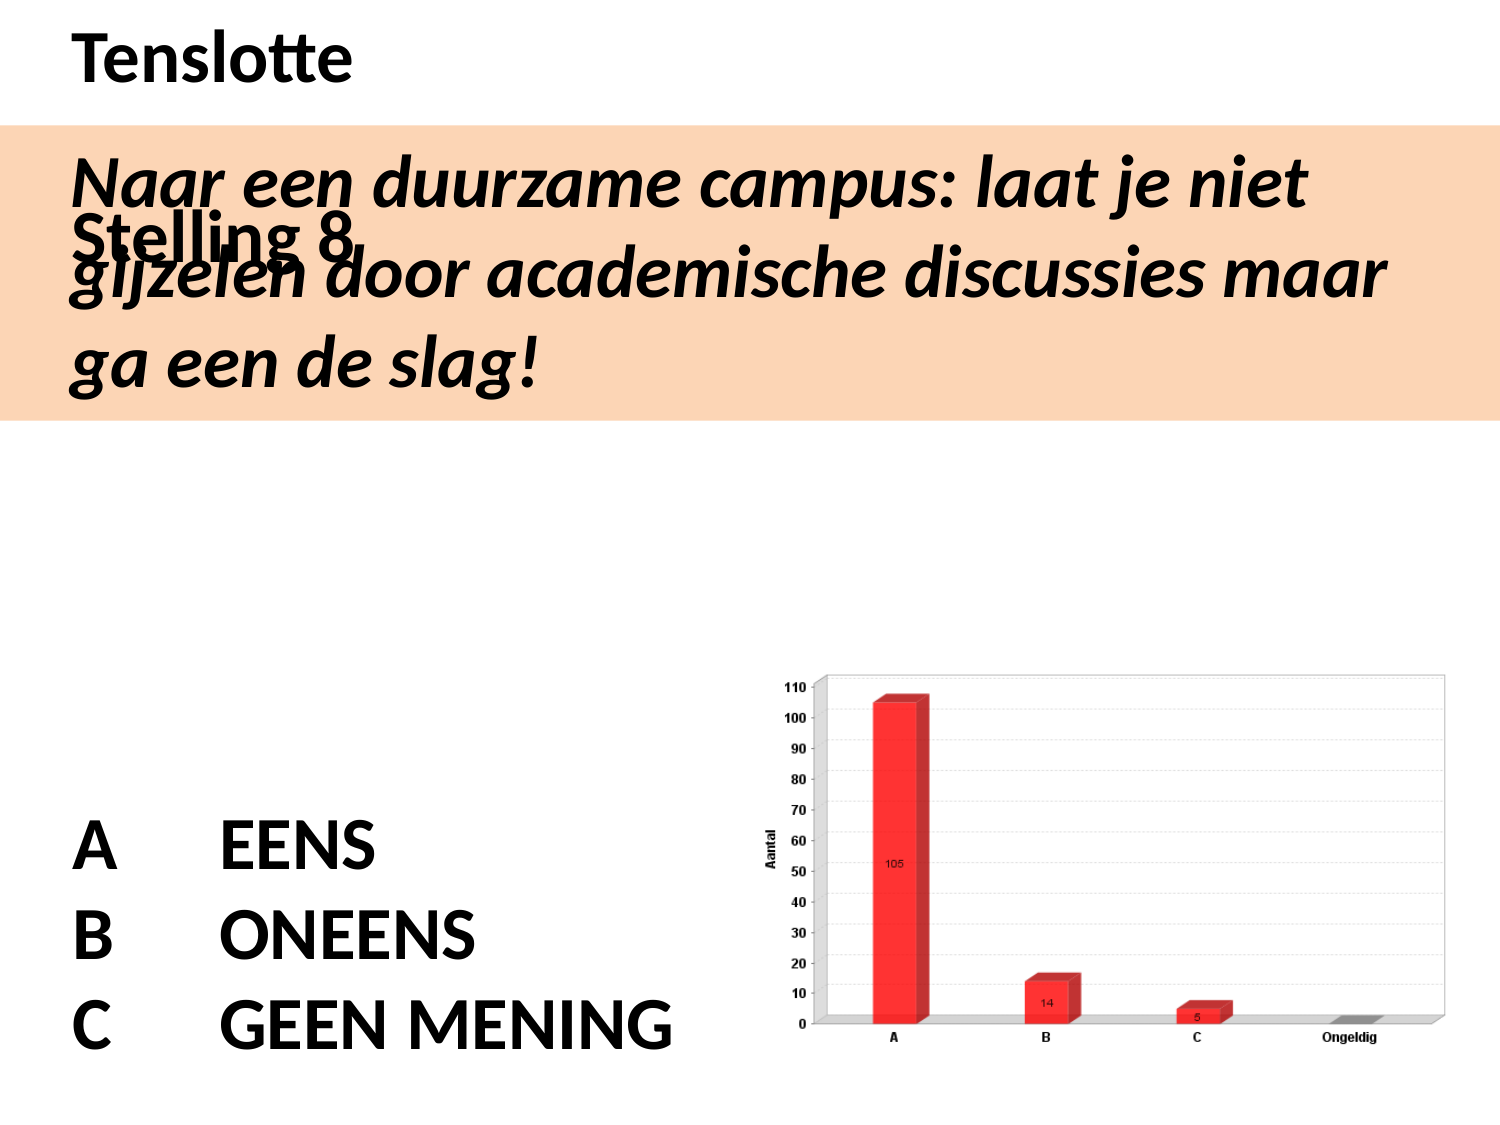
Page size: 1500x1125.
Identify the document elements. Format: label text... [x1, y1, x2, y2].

text_box Tenslotte Stelling 8 [0, 0, 1499, 285]
text_box A EENS B ONEENS C GEEN MENING [0, 786, 1500, 1072]
list Naar een duurzame campus: laat je niet gijzelen door academische discussies maar ga een de slag! [0, 125, 1500, 421]
picture [750, 668, 1454, 1054]
